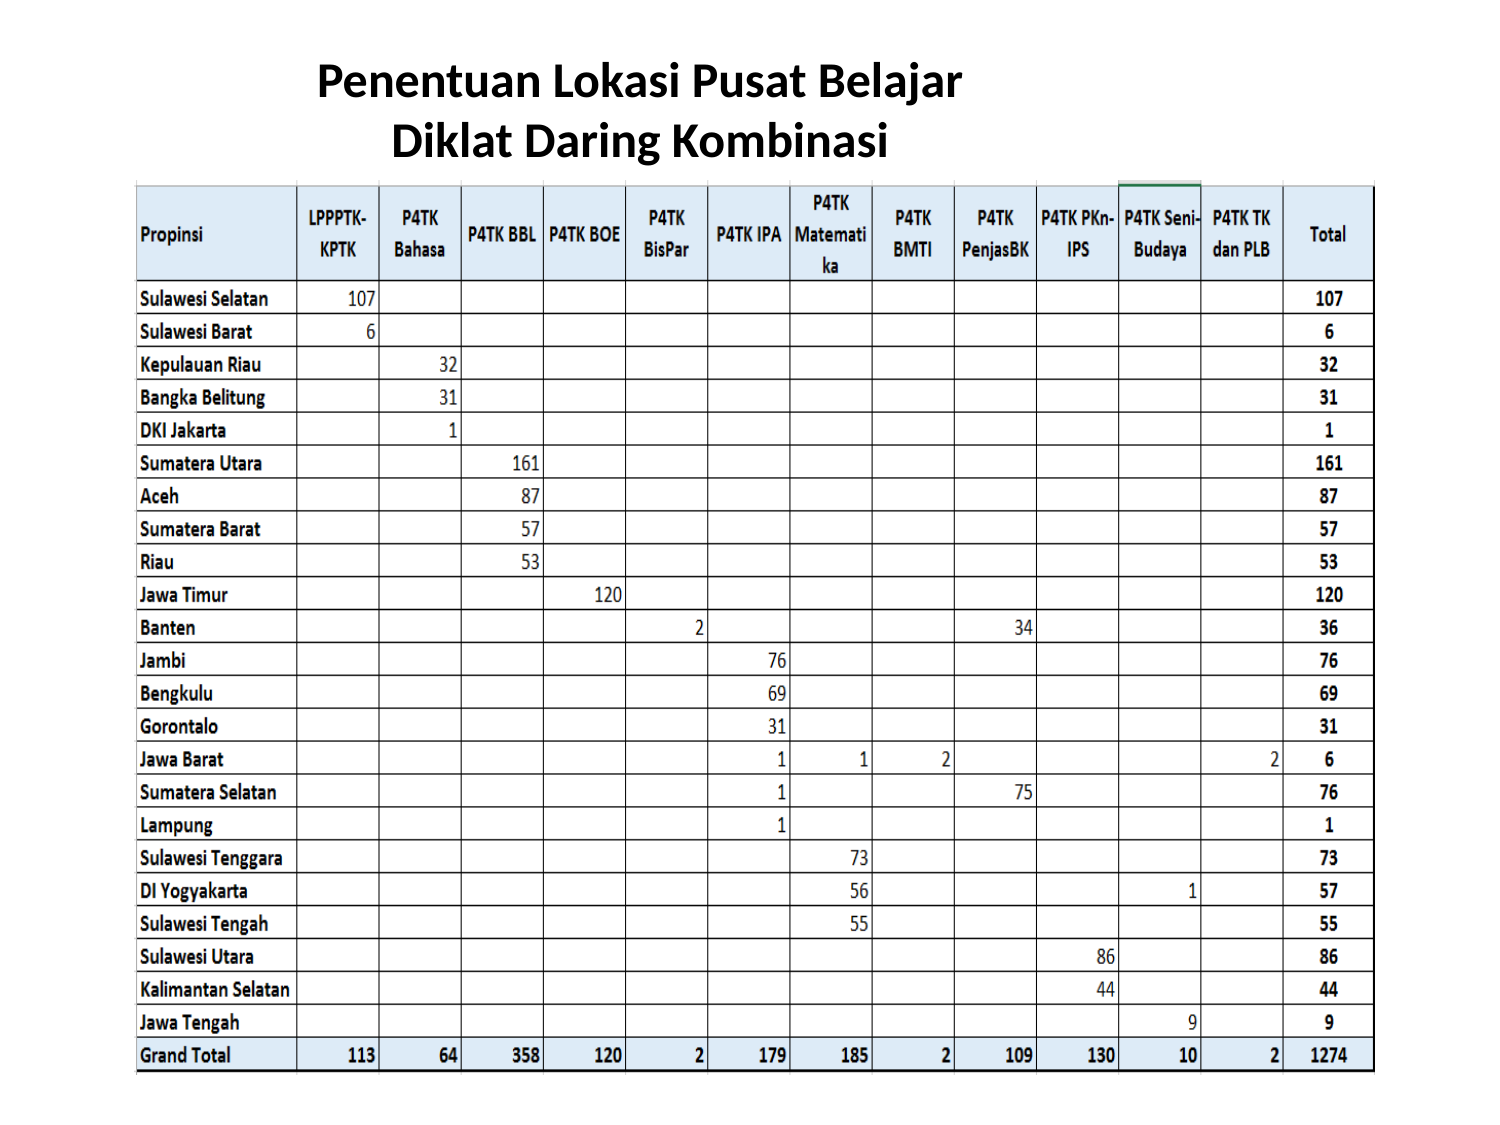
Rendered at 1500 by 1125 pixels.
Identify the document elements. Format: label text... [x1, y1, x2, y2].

title Penentuan Lokasi Pusat Belajar Diklat Daring Kombinasi [134, 33, 1147, 178]
picture [133, 180, 1375, 1075]
